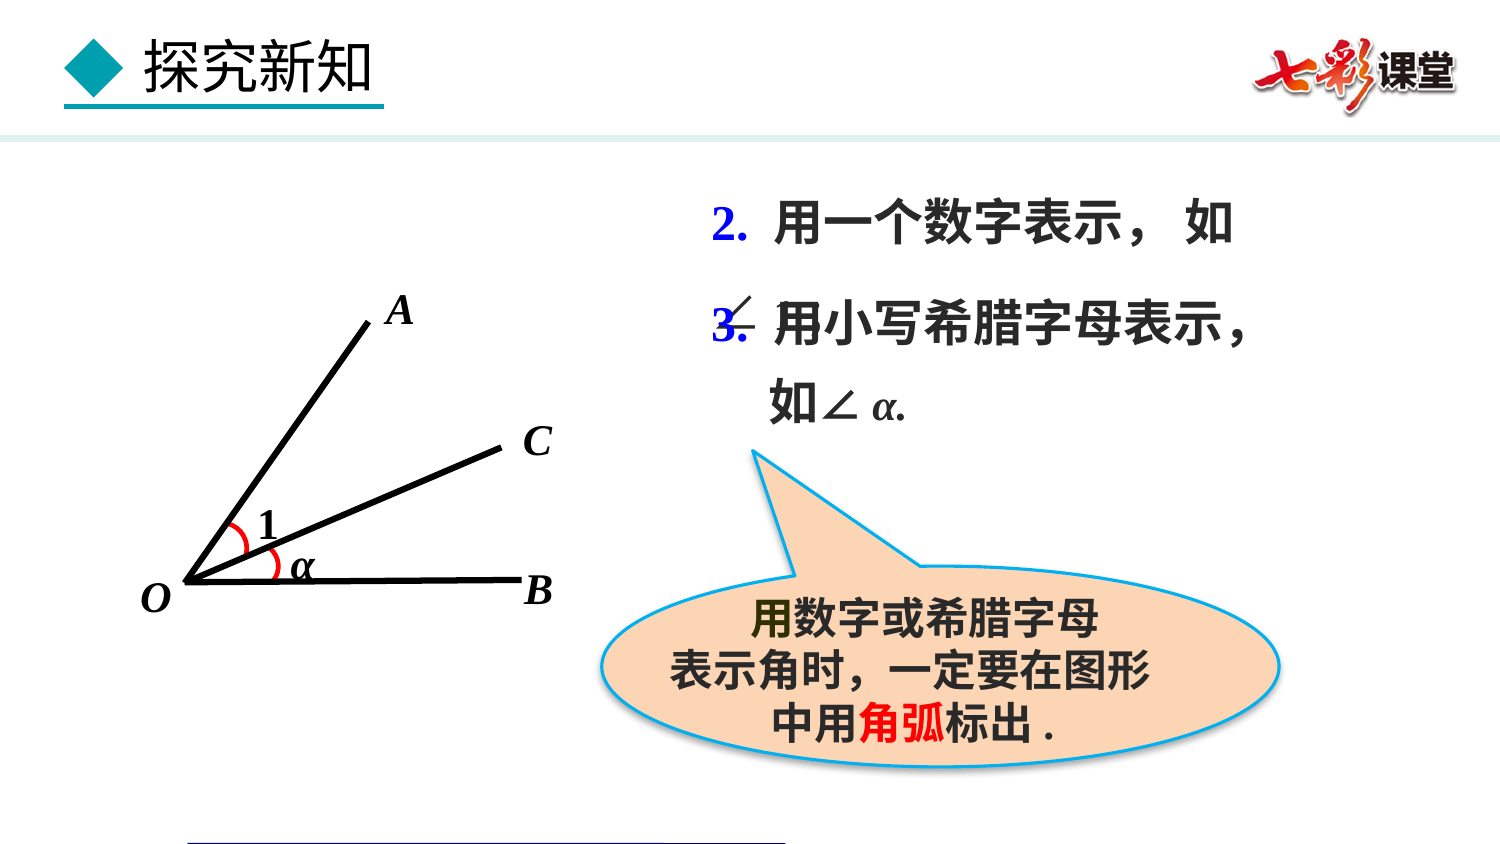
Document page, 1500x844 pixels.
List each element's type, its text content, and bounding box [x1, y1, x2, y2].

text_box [186, 403, 579, 582]
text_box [601, 565, 1363, 768]
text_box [184, 321, 369, 404]
text_box 3. 用小写希腊字母表示， 如∠α. [696, 264, 1404, 438]
text_box O [125, 561, 196, 629]
text_box B [509, 588, 579, 621]
picture [1249, 32, 1461, 118]
text_box 2. 用一个数字表示， 如∠1； [696, 153, 1363, 264]
text_box A [371, 273, 441, 341]
